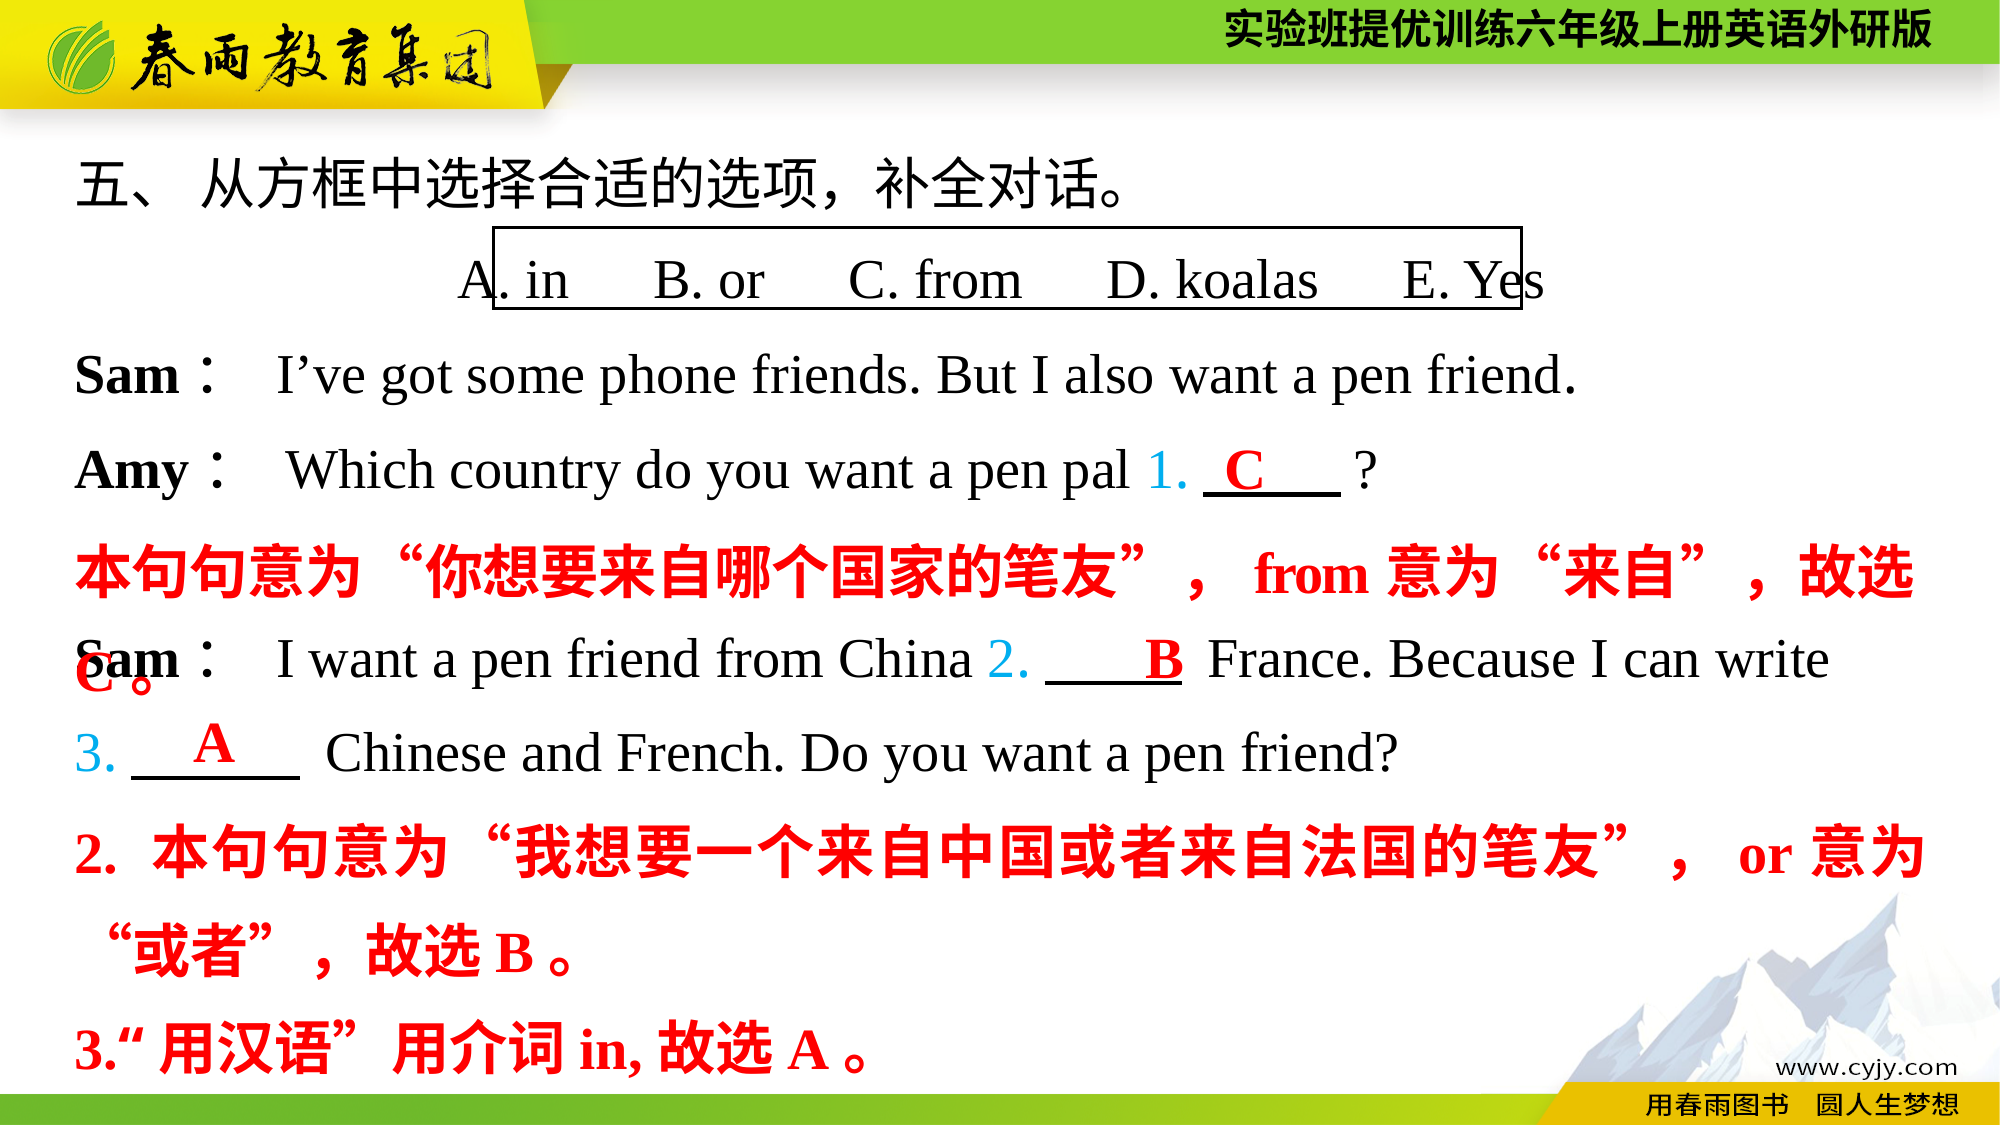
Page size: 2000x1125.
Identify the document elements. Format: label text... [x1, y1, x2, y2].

picture [0, 0, 2000, 1125]
text_box 本句句意为“你想要来自哪个国家的笔友”，from意为“来自”，故选C。 [59, 500, 1944, 711]
list 五、 从方框中选择合适的选项，补全对话。 A. in B. or C. from D. koalas E. Yes Sam： I’ve got some phone friends. But I also want a pen friend. Amy： Which country do you want a pen pal 1. ? Sam： I want a pen friend from China 2. France. Because I can write 3. Chinese and French. Do you want a pen friend? [251, 711, 1944, 780]
text_box A [179, 696, 251, 782]
text_box 2. 本句句意为“我想要一个来自中国或者来自法国的笔友”，or意为“或者”，故选B。 [59, 780, 1944, 992]
list 五、 从方框中选择合适的选项，补全对话。 A. in B. or C. from D. koalas E. Yes Sam： I’ve got some phone friends. But I also want a pen friend. Amy： Which country do you want a pen pal 1. ? Sam： I want a pen friend from China 2. France. Because I can write 3. Chinese and French. Do you want a pen friend? [59, 113, 1944, 500]
text_box 3.“用汉语”用介词in,故选A。 [59, 968, 1084, 1089]
text_box C [1209, 395, 1282, 500]
text_box [493, 227, 1522, 309]
list 五、 从方框中选择合适的选项，补全对话。 A. in B. or C. from D. koalas E. Yes Sam： I’ve got some phone friends. But I also want a pen friend. Amy： Which country do you want a pen pal 1. ? Sam： I want a pen friend from China 2. France. Because I can write 3. Chinese and French. Do you want a pen friend? [59, 711, 179, 780]
